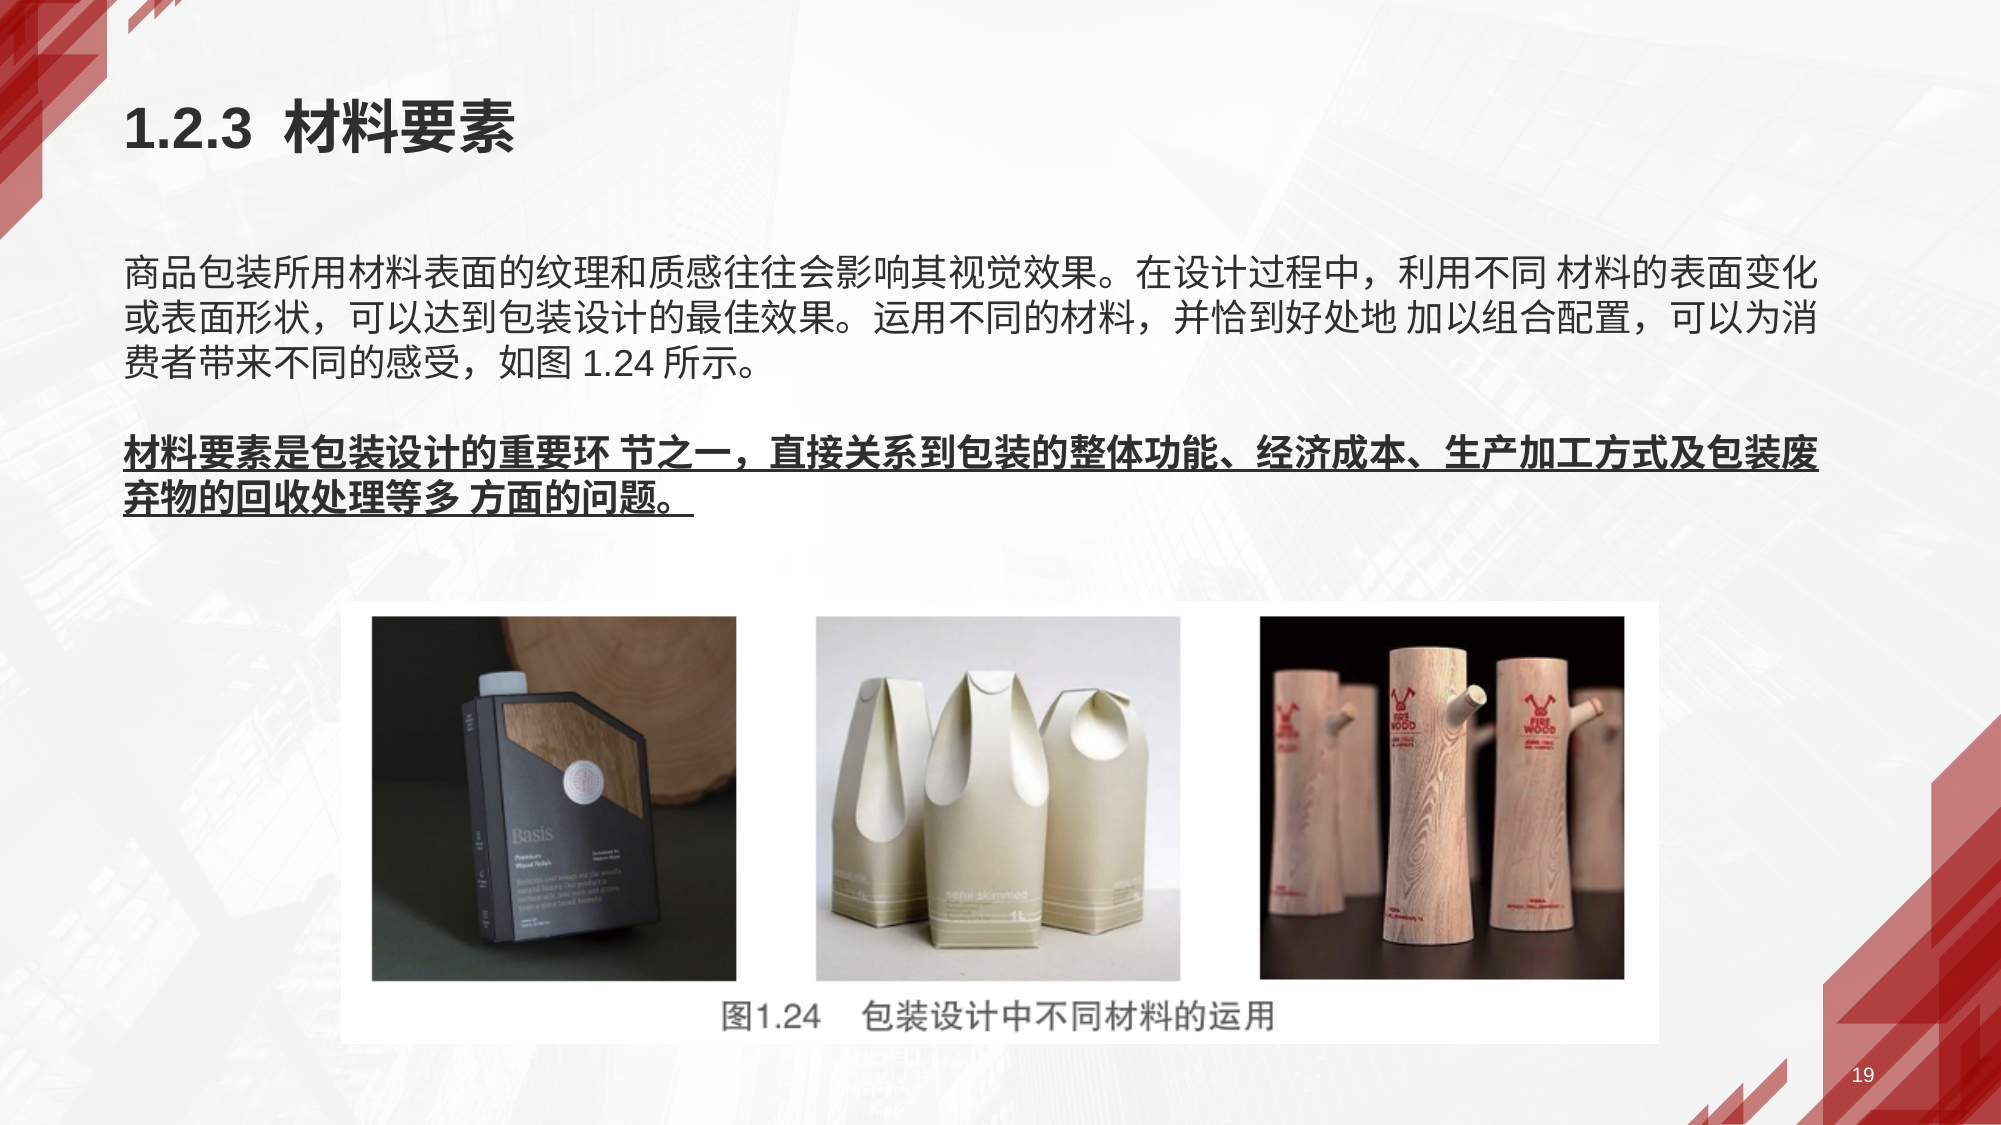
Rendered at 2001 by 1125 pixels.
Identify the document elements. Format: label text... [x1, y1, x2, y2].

slide_number 19 [1452, 1056, 1890, 1092]
picture [341, 601, 1659, 1044]
title 1.2.3 材料要素 [108, 81, 1890, 169]
text_box 商品包装所用材料表面的纹理和质感往往会影响其视觉效果。在设计过程中，利用不同 材料的表面变化或表面形状，可以达到包装设计的最佳效果。运用不同的材料，并恰到好处地 加以组合配置，可以为消费者带来不同的感受，如图1.24所示。 材料要素是包装设计的重要环 节之一，直接关系到包装的整体功能、经济成本、生产加工方式及包装废弃物的回收处理等多 方面的问题。 [108, 241, 1867, 527]
